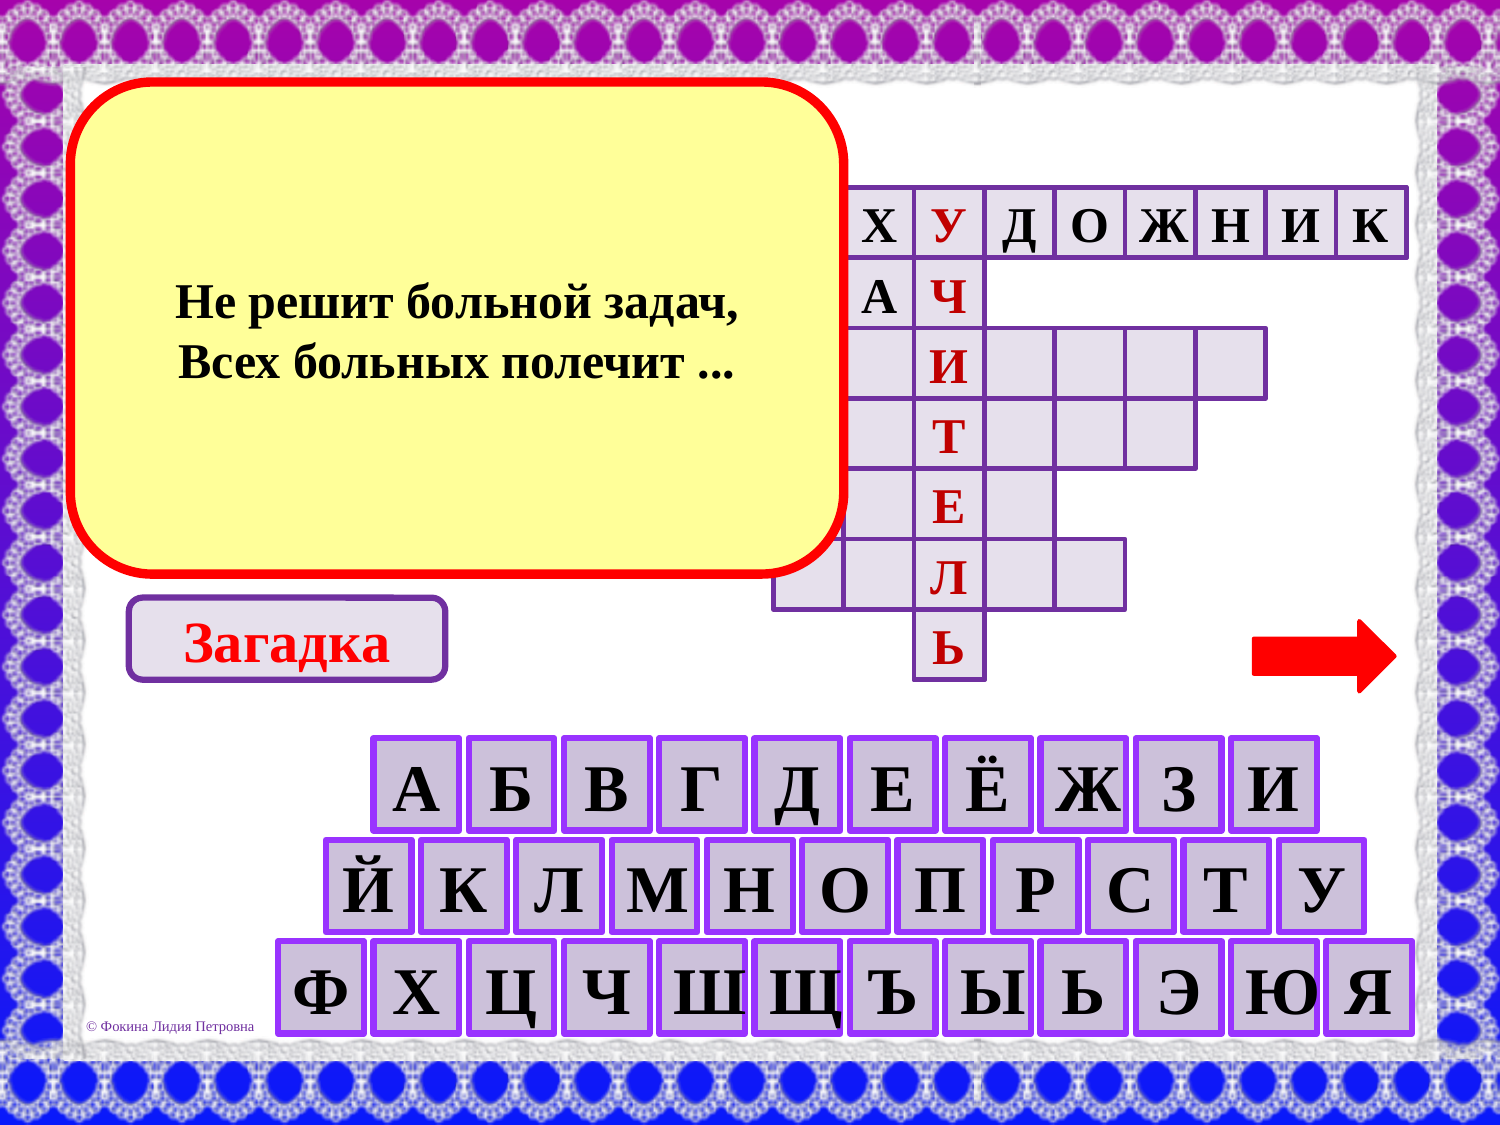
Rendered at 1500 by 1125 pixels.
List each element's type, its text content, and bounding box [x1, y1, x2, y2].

text_box Не решит больной задач, Всех больных полечит ... [68, 79, 846, 577]
text_box Н [705, 838, 795, 934]
text_box Б [467, 736, 556, 833]
picture [1, 67, 89, 1058]
text_box Щ [752, 939, 842, 1036]
text_box Ю [1229, 939, 1319, 1036]
text_box Й [324, 838, 414, 934]
picture [105, 105, 469, 552]
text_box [491, 187, 1407, 680]
text_box Э [1134, 939, 1224, 1036]
text_box Х [371, 939, 461, 1036]
text_box Д [752, 736, 842, 833]
text_box М [610, 838, 699, 934]
text_box Р [991, 838, 1081, 934]
text_box О [800, 838, 890, 934]
text_box [1357, 688, 1366, 694]
text_box Ц [467, 939, 556, 1036]
text_box Я [1324, 939, 1414, 1036]
text_box И [1229, 736, 1319, 833]
text_box Е [848, 736, 938, 833]
text_box У [1277, 838, 1366, 934]
text_box Г [657, 736, 747, 833]
picture [0, 0, 1500, 1125]
text_box Ж [1038, 736, 1128, 833]
text_box З [1134, 736, 1224, 833]
text_box Л [514, 838, 604, 934]
text_box С [1086, 838, 1176, 934]
text_box В [562, 736, 652, 833]
text_box Загадка [126, 595, 448, 682]
text_box Ш [657, 939, 747, 1036]
text_box Ч [562, 939, 652, 1036]
text_box Т [1181, 838, 1271, 934]
text_box А [371, 736, 461, 833]
text_box Ф [276, 939, 366, 1036]
text_box П [895, 838, 985, 934]
text_box Ъ [848, 939, 938, 1036]
text_box Ы [943, 939, 1033, 1036]
text_box Ь [1038, 939, 1128, 1036]
text_box Ё [943, 736, 1033, 833]
text_box К [419, 838, 509, 934]
